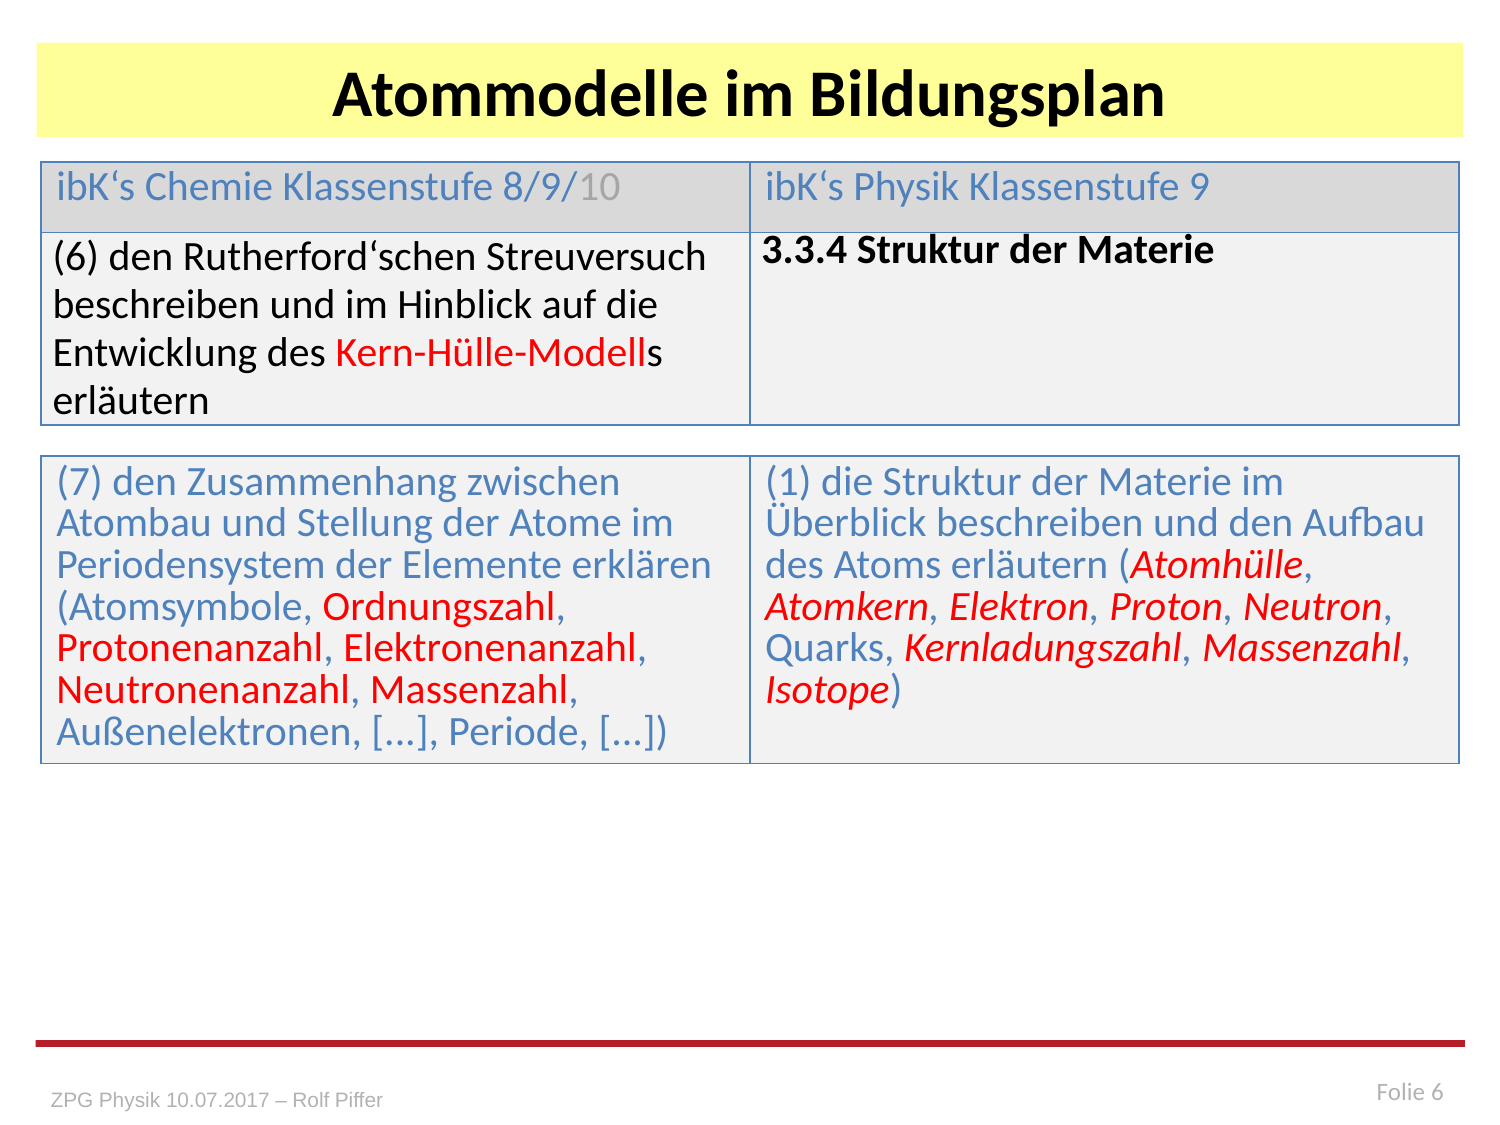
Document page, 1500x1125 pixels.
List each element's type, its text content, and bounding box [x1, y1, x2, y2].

table_cell (6) den Rutherford‘schen Streuversuch beschreiben und im Hinblick auf die Entwicklung des Kern-Hülle-Modells erläutern [42, 233, 749, 424]
table_header (7) den Zusammenhang zwischen Atombau und Stellung der Atome im Periodensystem der Elemente erklären (Atomsymbole, Ordnungszahl, Protonenanzahl, Elektronenanzahl, Neutronenanzahl, Massenzahl, Außenelektronen, [...], Periode, [...]) [42, 457, 749, 763]
table_header ibK‘s Chemie Klassenstufe 8/9/10 [42, 163, 749, 232]
table_cell 3.3.4 Struktur der Materie [751, 233, 1458, 424]
title Atommodelle im Bildungsplan [41, 42, 1459, 149]
table_header ibK‘s Physik Klassenstufe 9 [751, 163, 1458, 232]
footer ZPG Physik 10.07.2017 – Rolf Piffer [35, 1069, 768, 1125]
table_header (1) die Struktur der Materie im Überblick beschreiben und den Aufbau des Atoms erläutern (Atomhülle, Atomkern, Elektron, Proton, Neutron, Quarks, Kernladungszahl, Massenzahl, Isotope) [751, 457, 1458, 763]
slide_number Folie 6 [1108, 1060, 1459, 1121]
